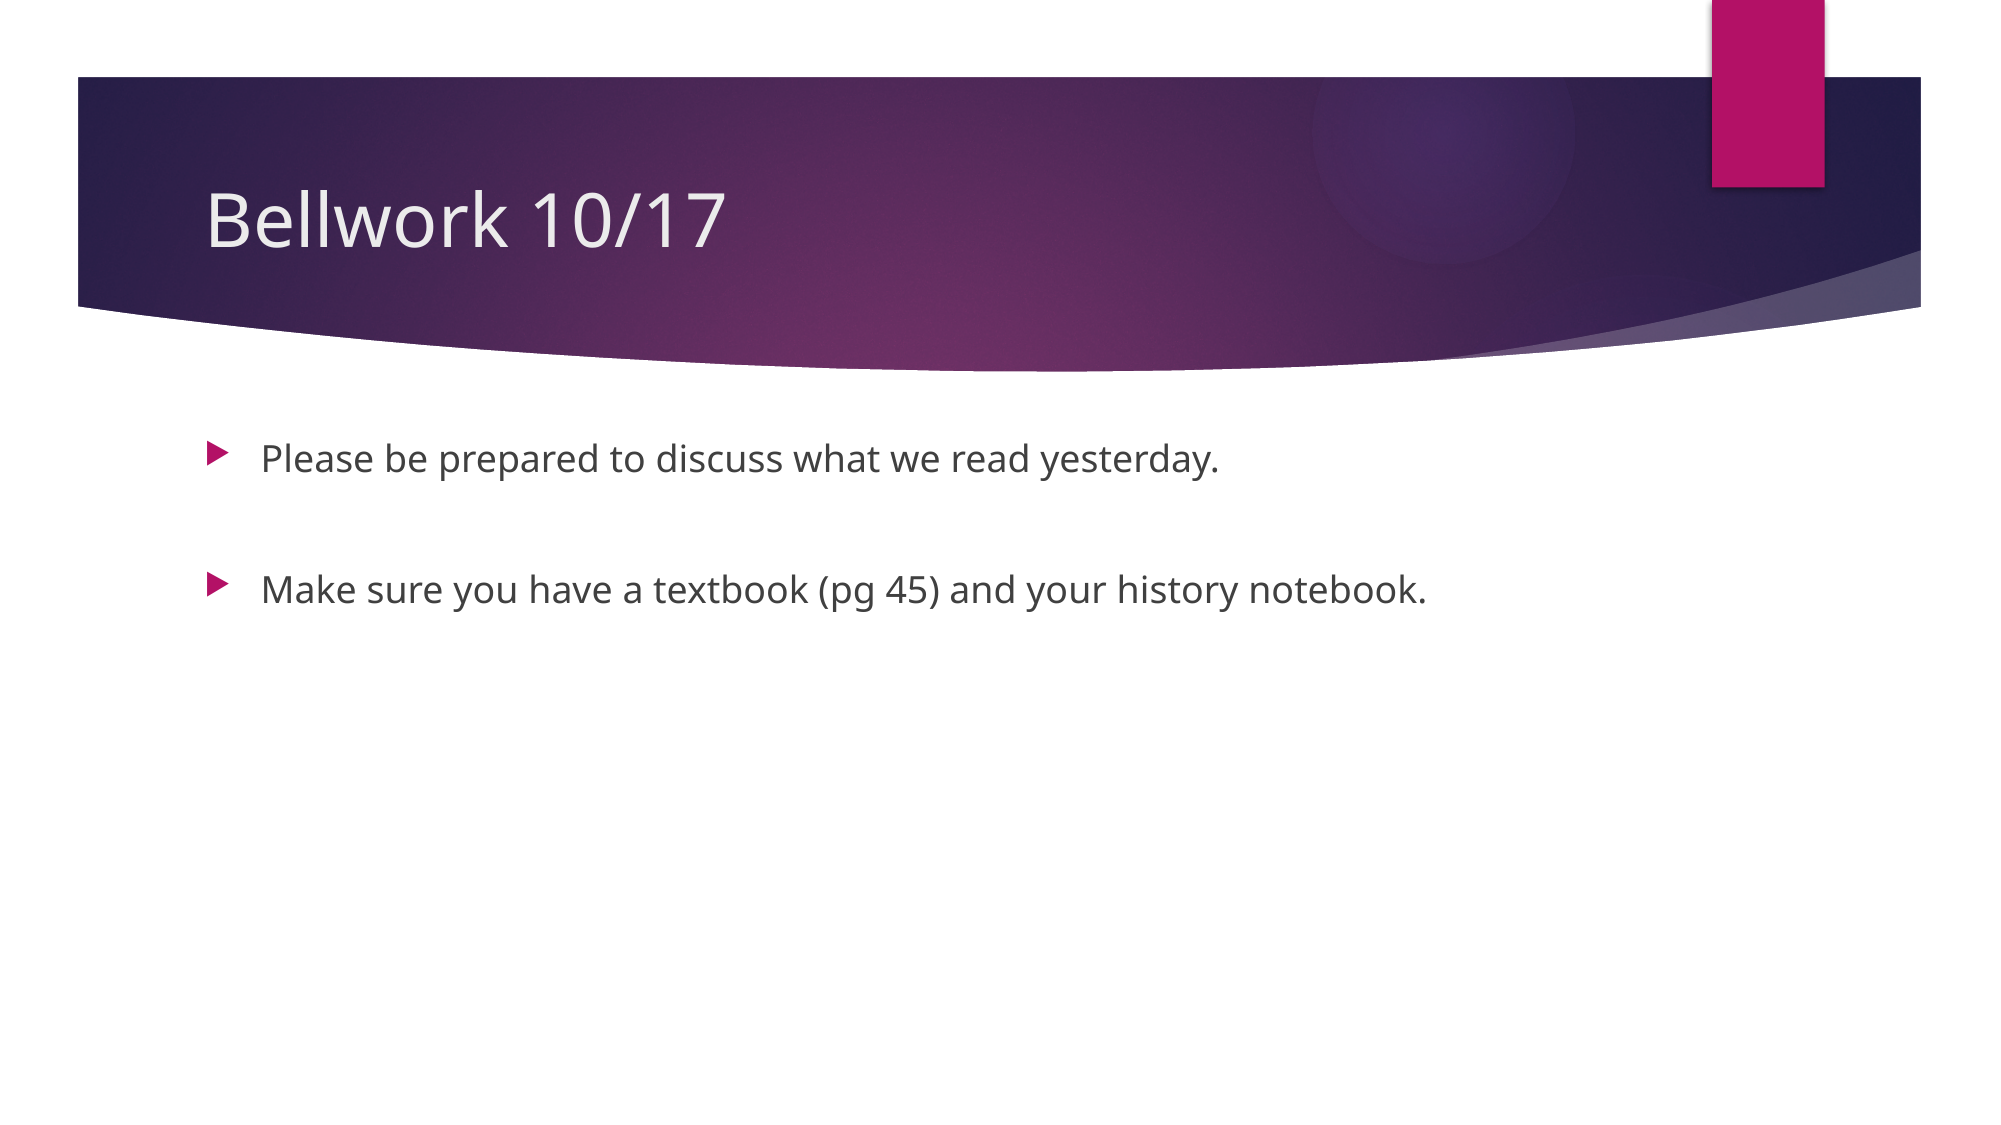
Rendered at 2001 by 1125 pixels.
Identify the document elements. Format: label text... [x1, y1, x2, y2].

list Please be prepared to discuss what we read yesterday. Make sure you have a textbook (pg 45) and your history notebook. [189, 427, 1638, 988]
title Bellwork 10/17 [189, 159, 1627, 276]
